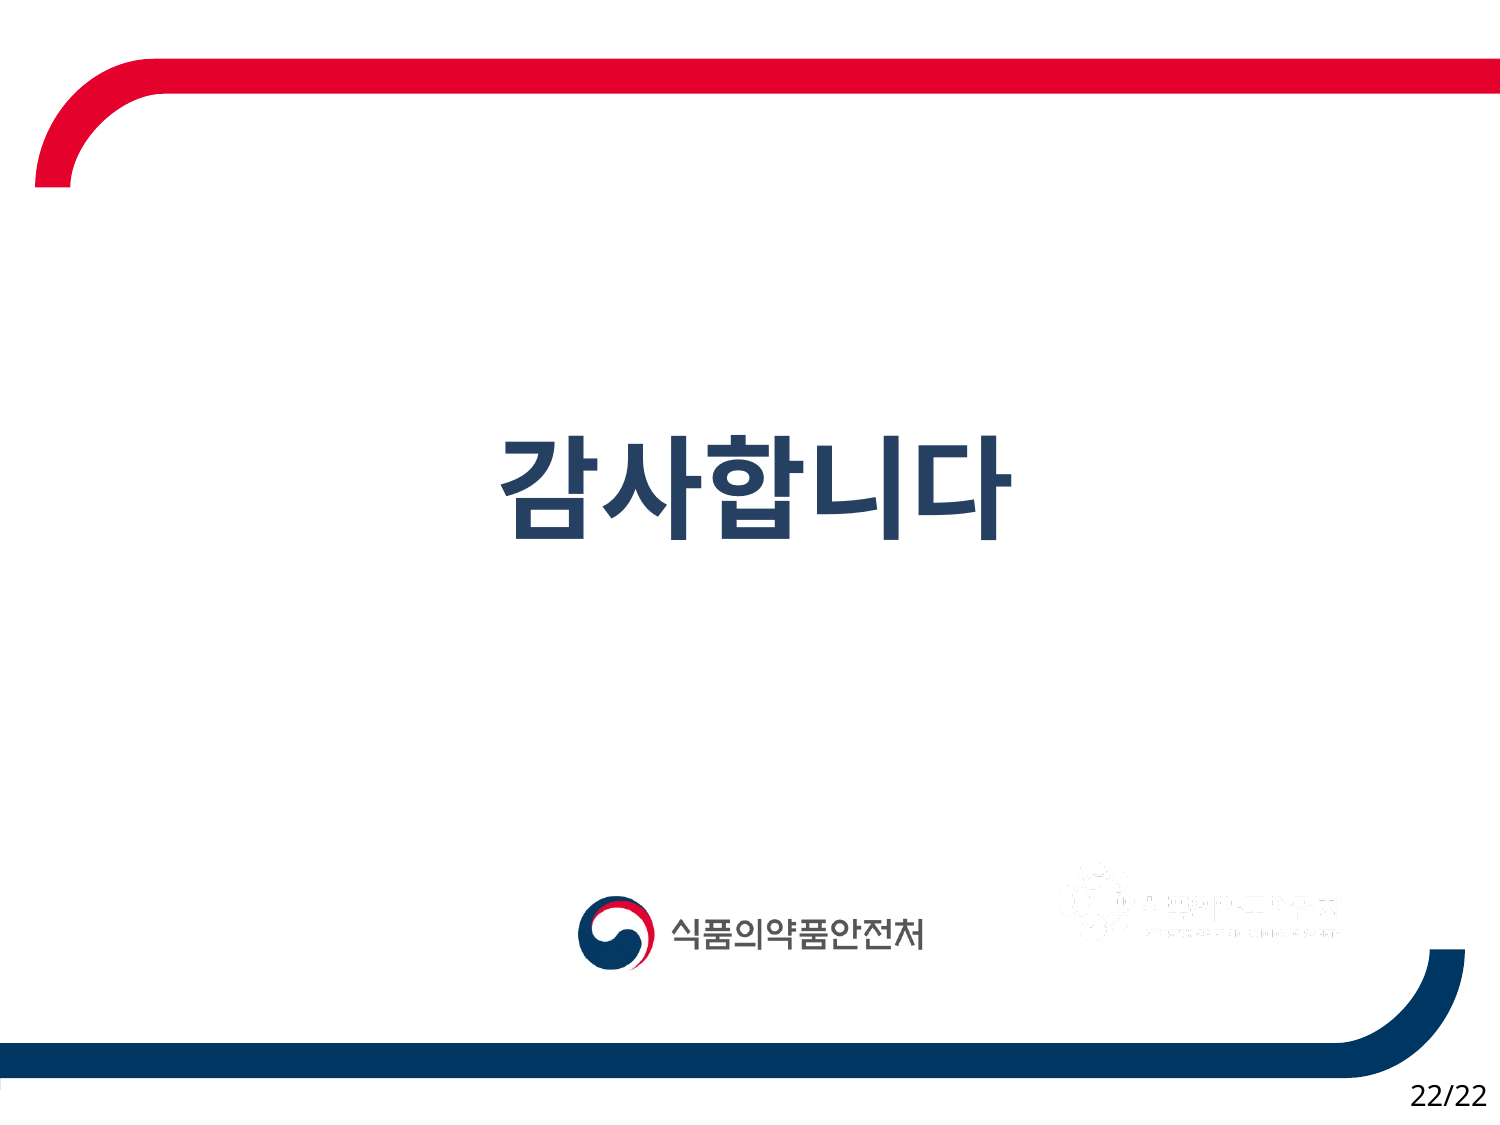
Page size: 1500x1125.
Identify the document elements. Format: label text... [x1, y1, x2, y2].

text_box 22/22 [1387, 1070, 1500, 1121]
picture [1057, 861, 1341, 941]
list 감사합니다 [339, 410, 1172, 588]
picture [545, 890, 955, 976]
